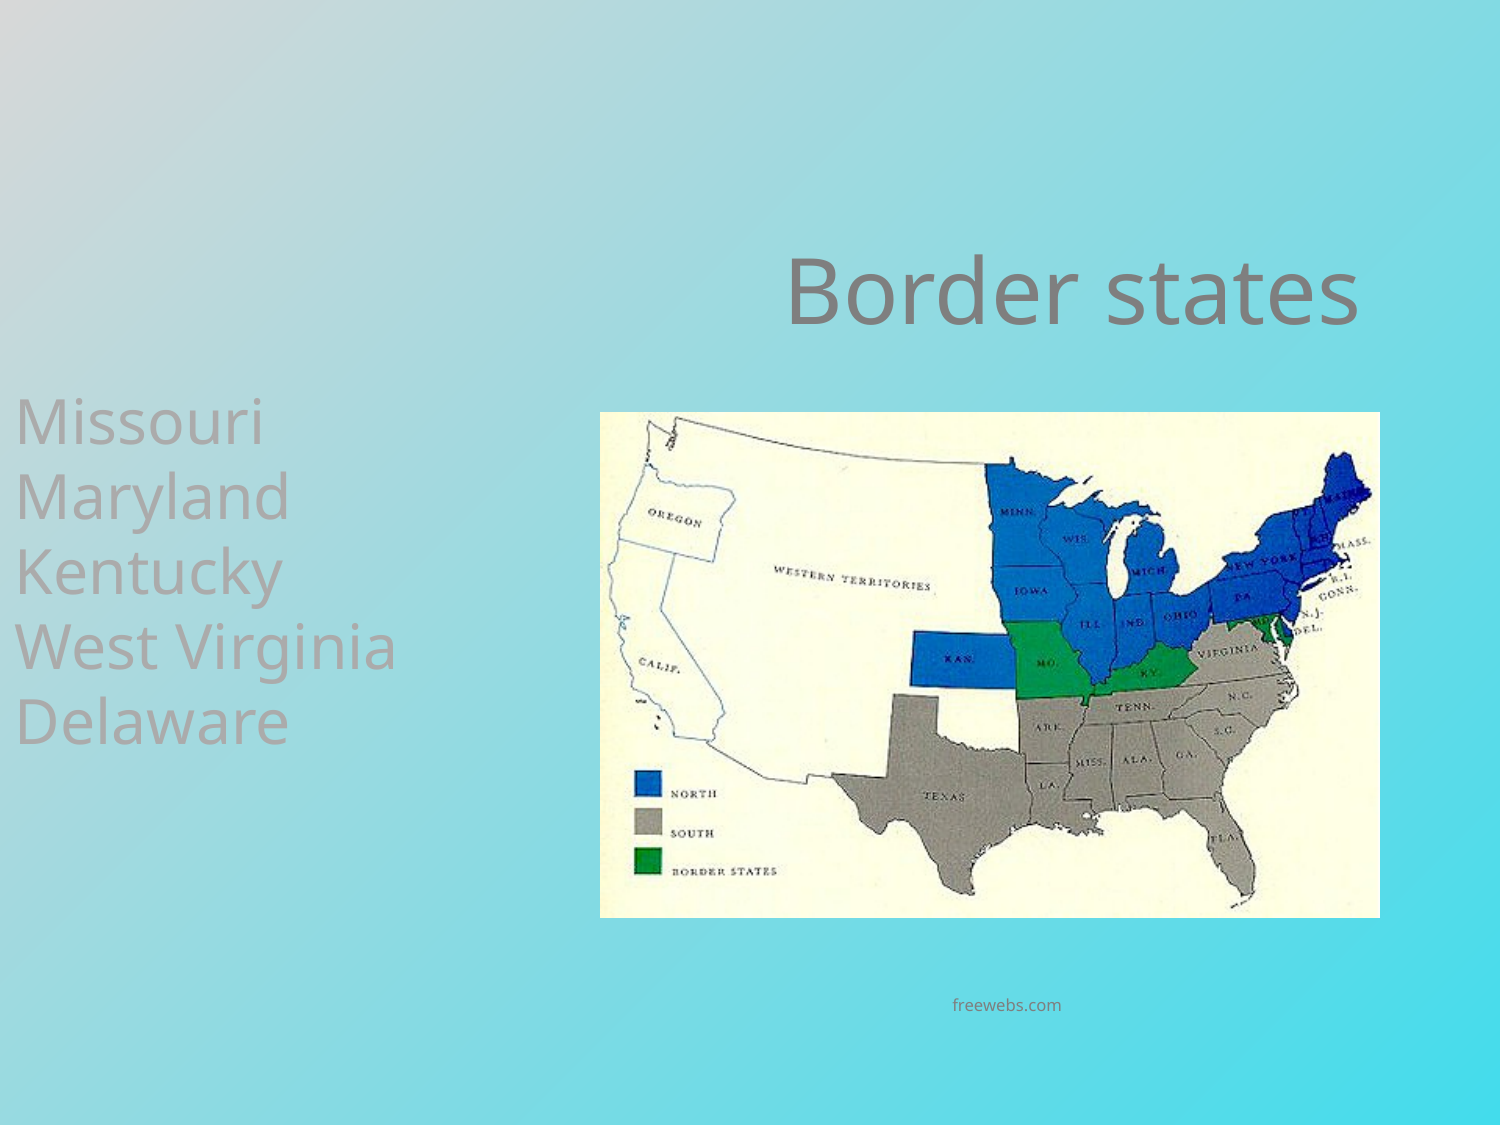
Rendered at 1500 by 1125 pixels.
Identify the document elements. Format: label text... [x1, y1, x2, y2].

text_box freewebs.com [937, 987, 1233, 1023]
title Border states [112, 125, 1401, 350]
subtitle Missouri Maryland Kentucky West Virginia Delaware [0, 375, 1500, 1125]
picture [599, 412, 1380, 918]
